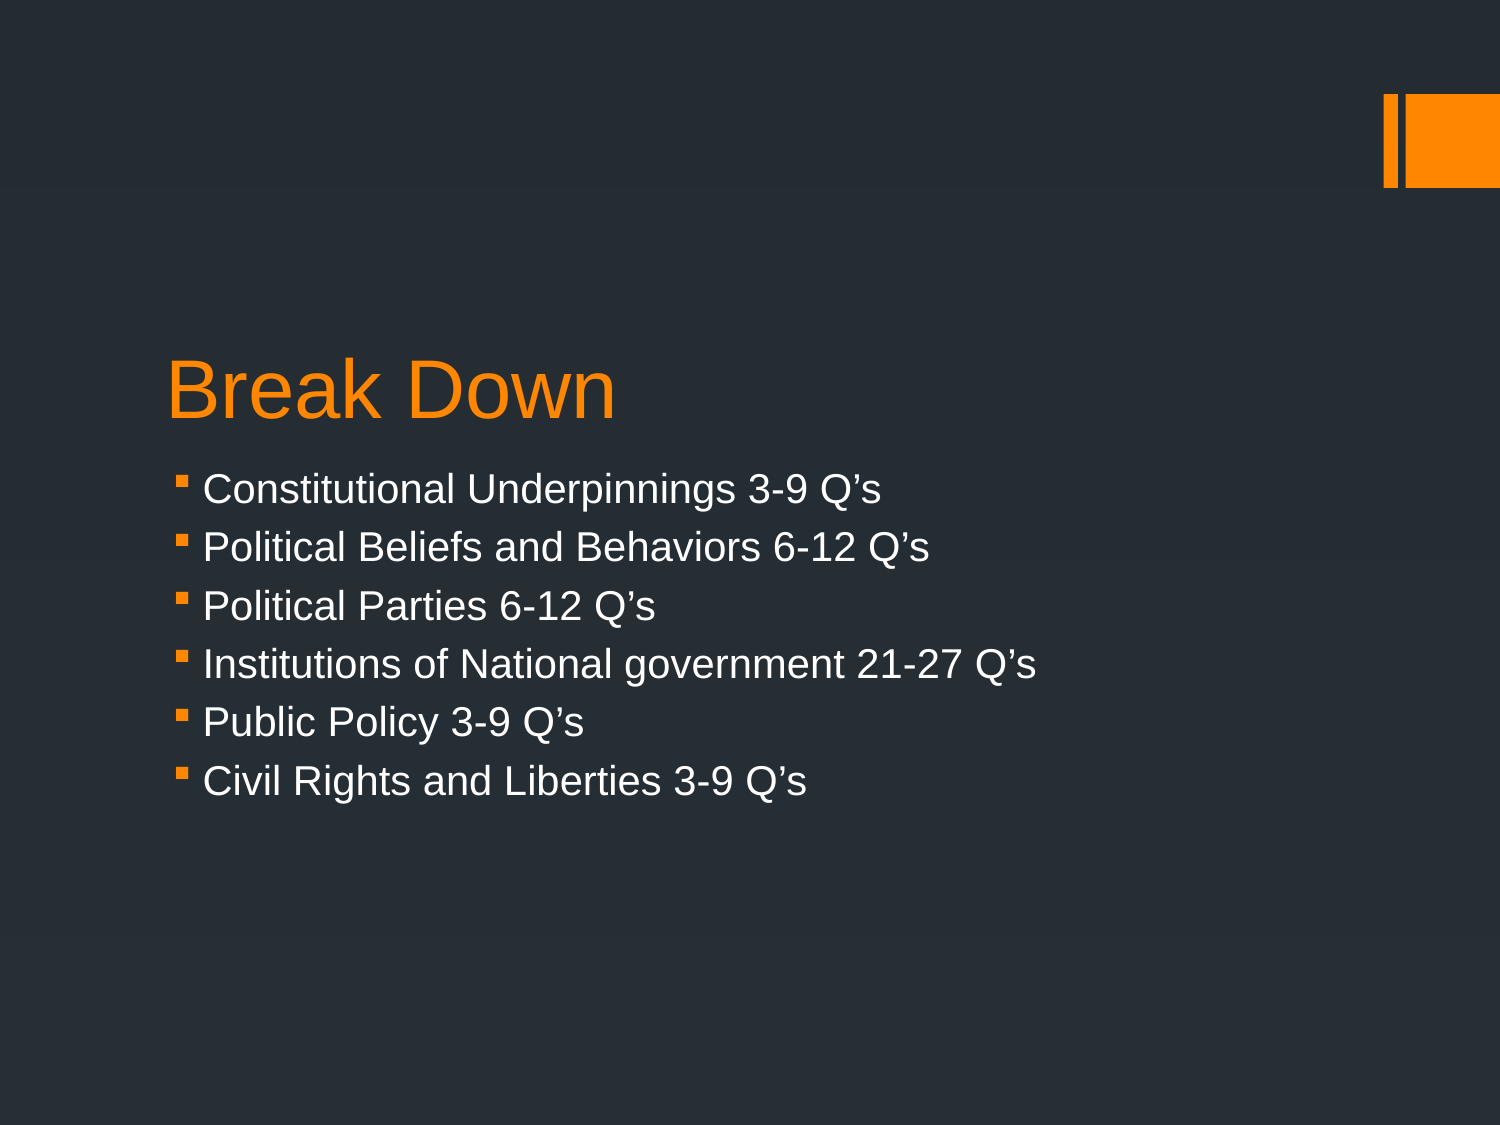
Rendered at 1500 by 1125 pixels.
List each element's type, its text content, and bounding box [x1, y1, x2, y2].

title Break Down [150, 253, 1350, 443]
list Constitutional Underpinnings 3-9 Q’s Political Beliefs and Behaviors 6-12 Q’s Political Parties 6-12 Q’s Institutions of National government 21-27 Q’s Public Policy 3-9 Q’s Civil Rights and Liberties 3-9 Q’s [150, 454, 1350, 1035]
